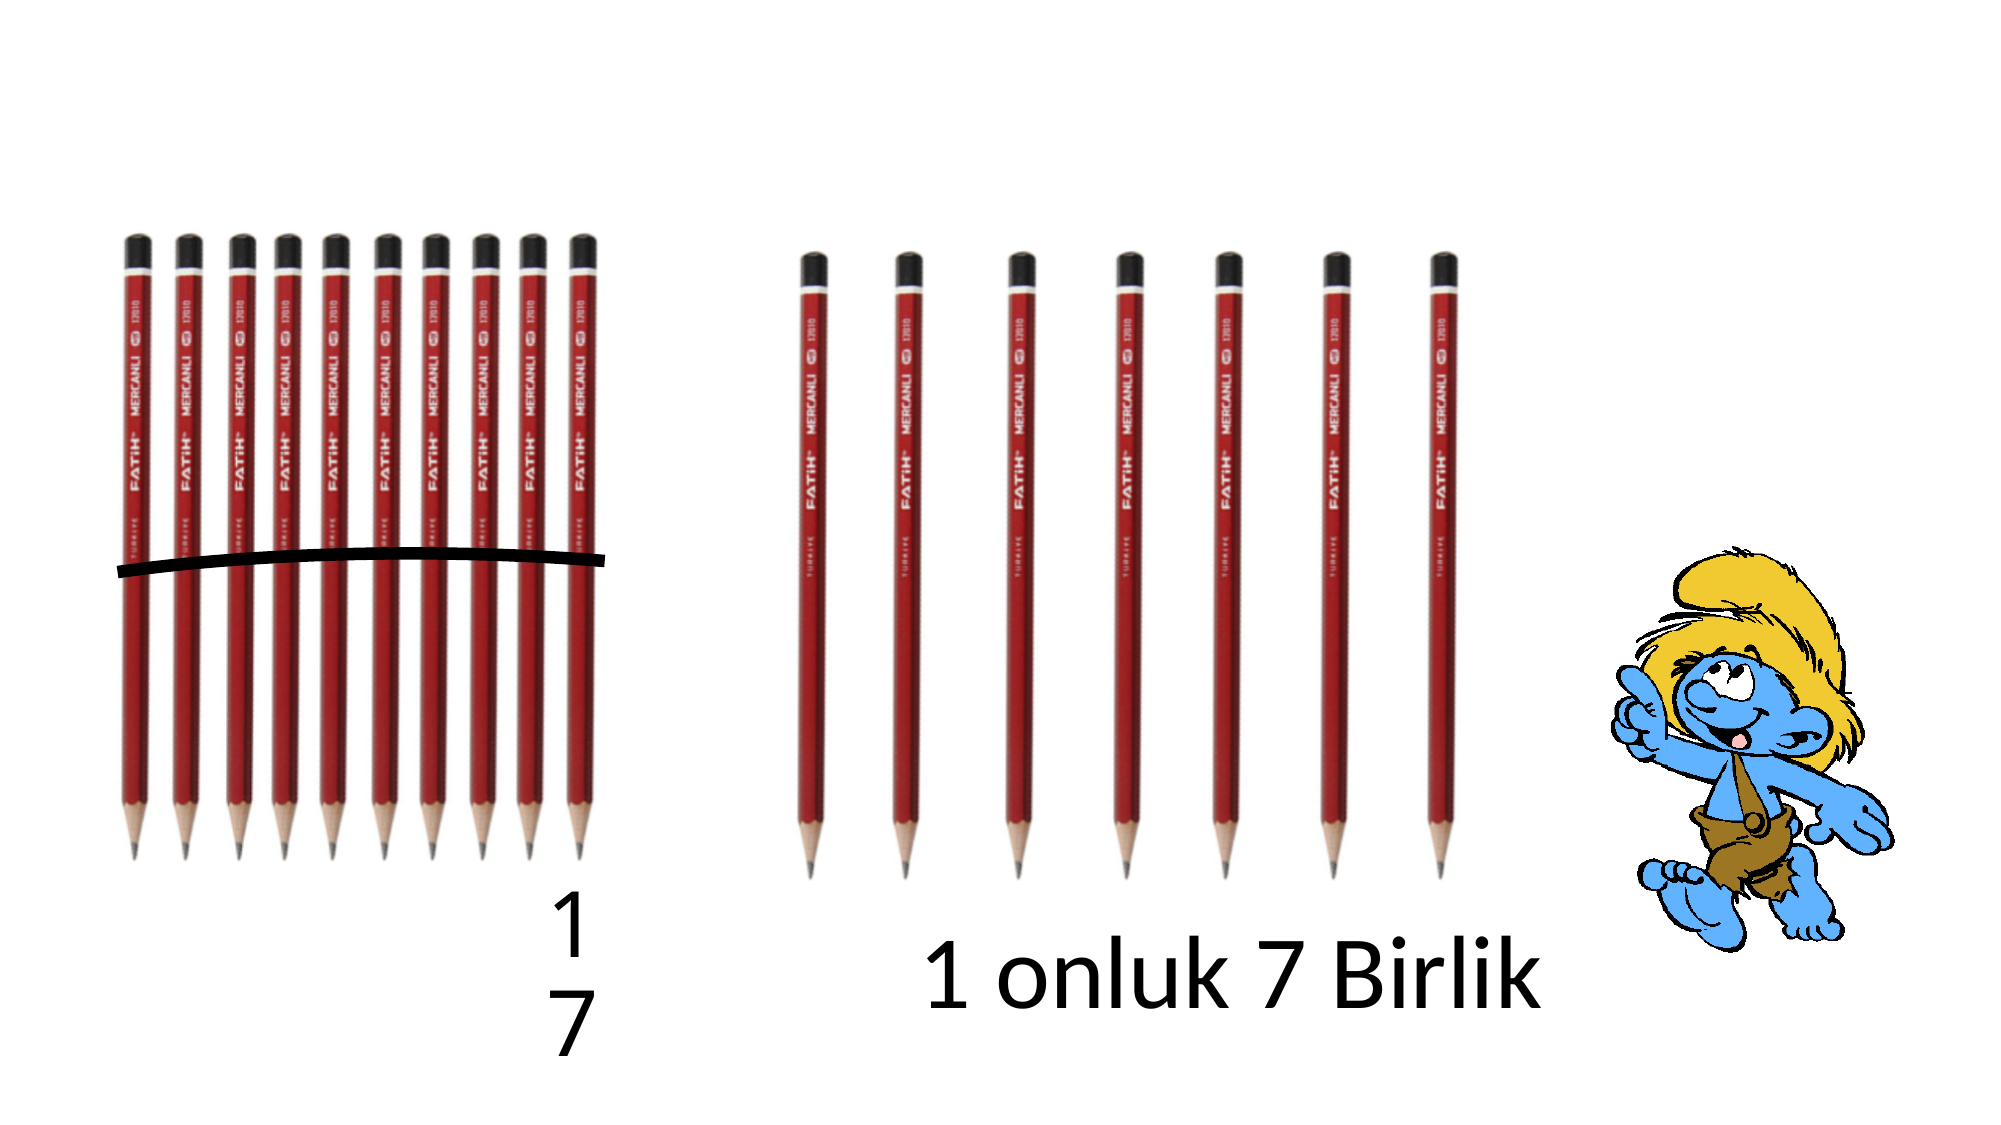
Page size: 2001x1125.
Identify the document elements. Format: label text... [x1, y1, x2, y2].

title 17 [531, 868, 660, 1086]
picture [361, 220, 410, 886]
picture [411, 220, 610, 886]
picture [67, 220, 310, 886]
picture [1603, 532, 1910, 975]
picture [743, 238, 1521, 905]
list 1 onluk 7 Birlik [903, 911, 1618, 1073]
picture [313, 220, 360, 886]
